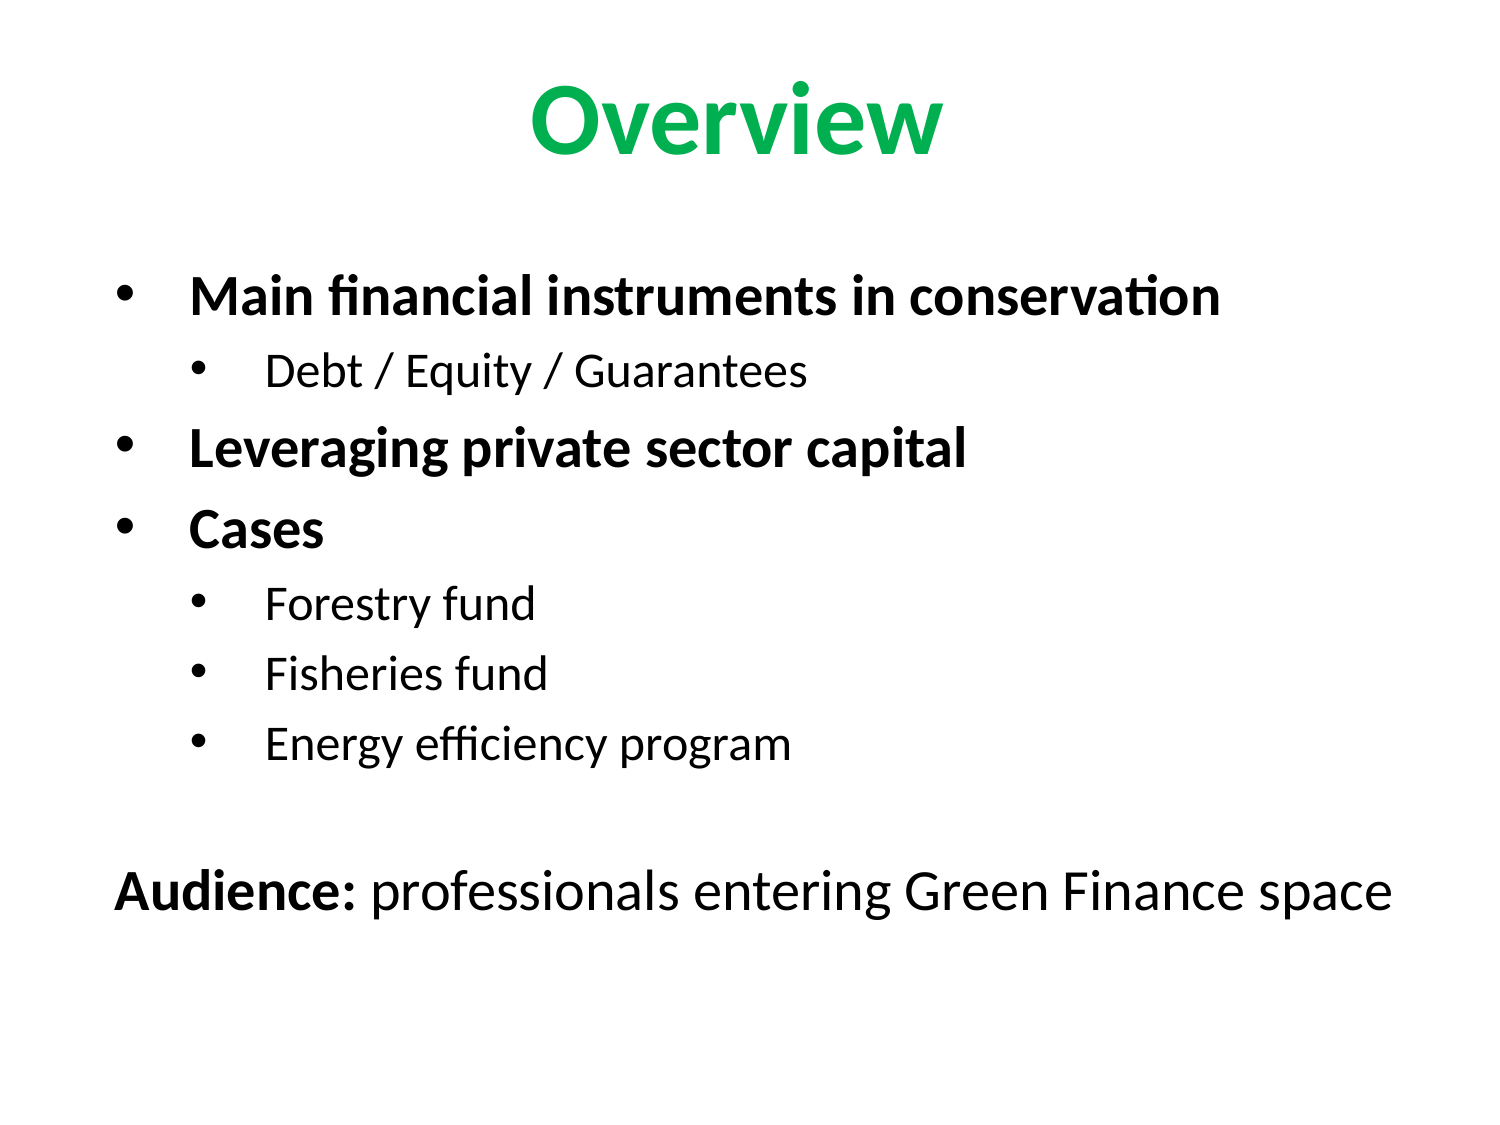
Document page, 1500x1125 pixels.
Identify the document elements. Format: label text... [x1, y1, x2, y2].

title Overview [99, 37, 1375, 188]
subtitle Main financial instruments in conservation Debt / Equity / Guarantees Leveraging private sector capital Cases Forestry fund Fisheries fund Energy efficiency program Audience: professionals entering Green Finance space [99, 249, 1413, 1063]
